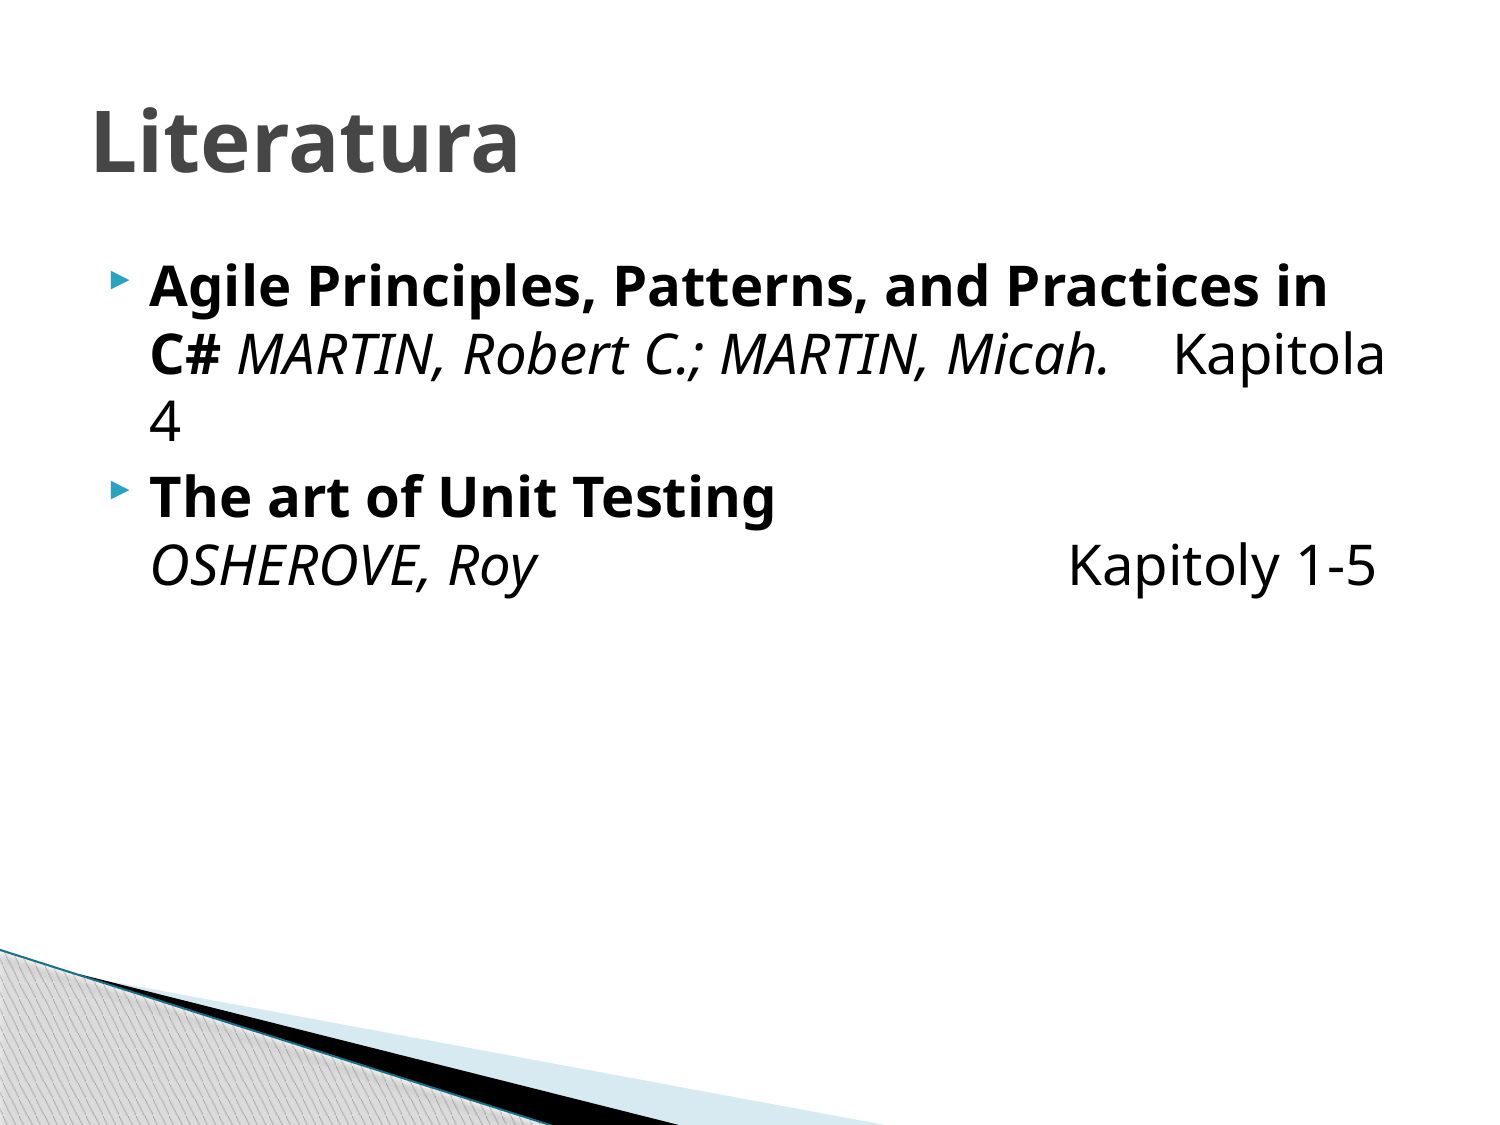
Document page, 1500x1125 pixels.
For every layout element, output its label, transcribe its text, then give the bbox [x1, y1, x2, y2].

list Agile Principles, Patterns, and Practices in C# MARTIN, Robert C.; MARTIN, Micah. Kapitola 4 The art of Unit Testing OSHEROVE, Roy Kapitoly 1-5 [75, 243, 1425, 986]
title Literatura [75, 45, 1425, 233]
